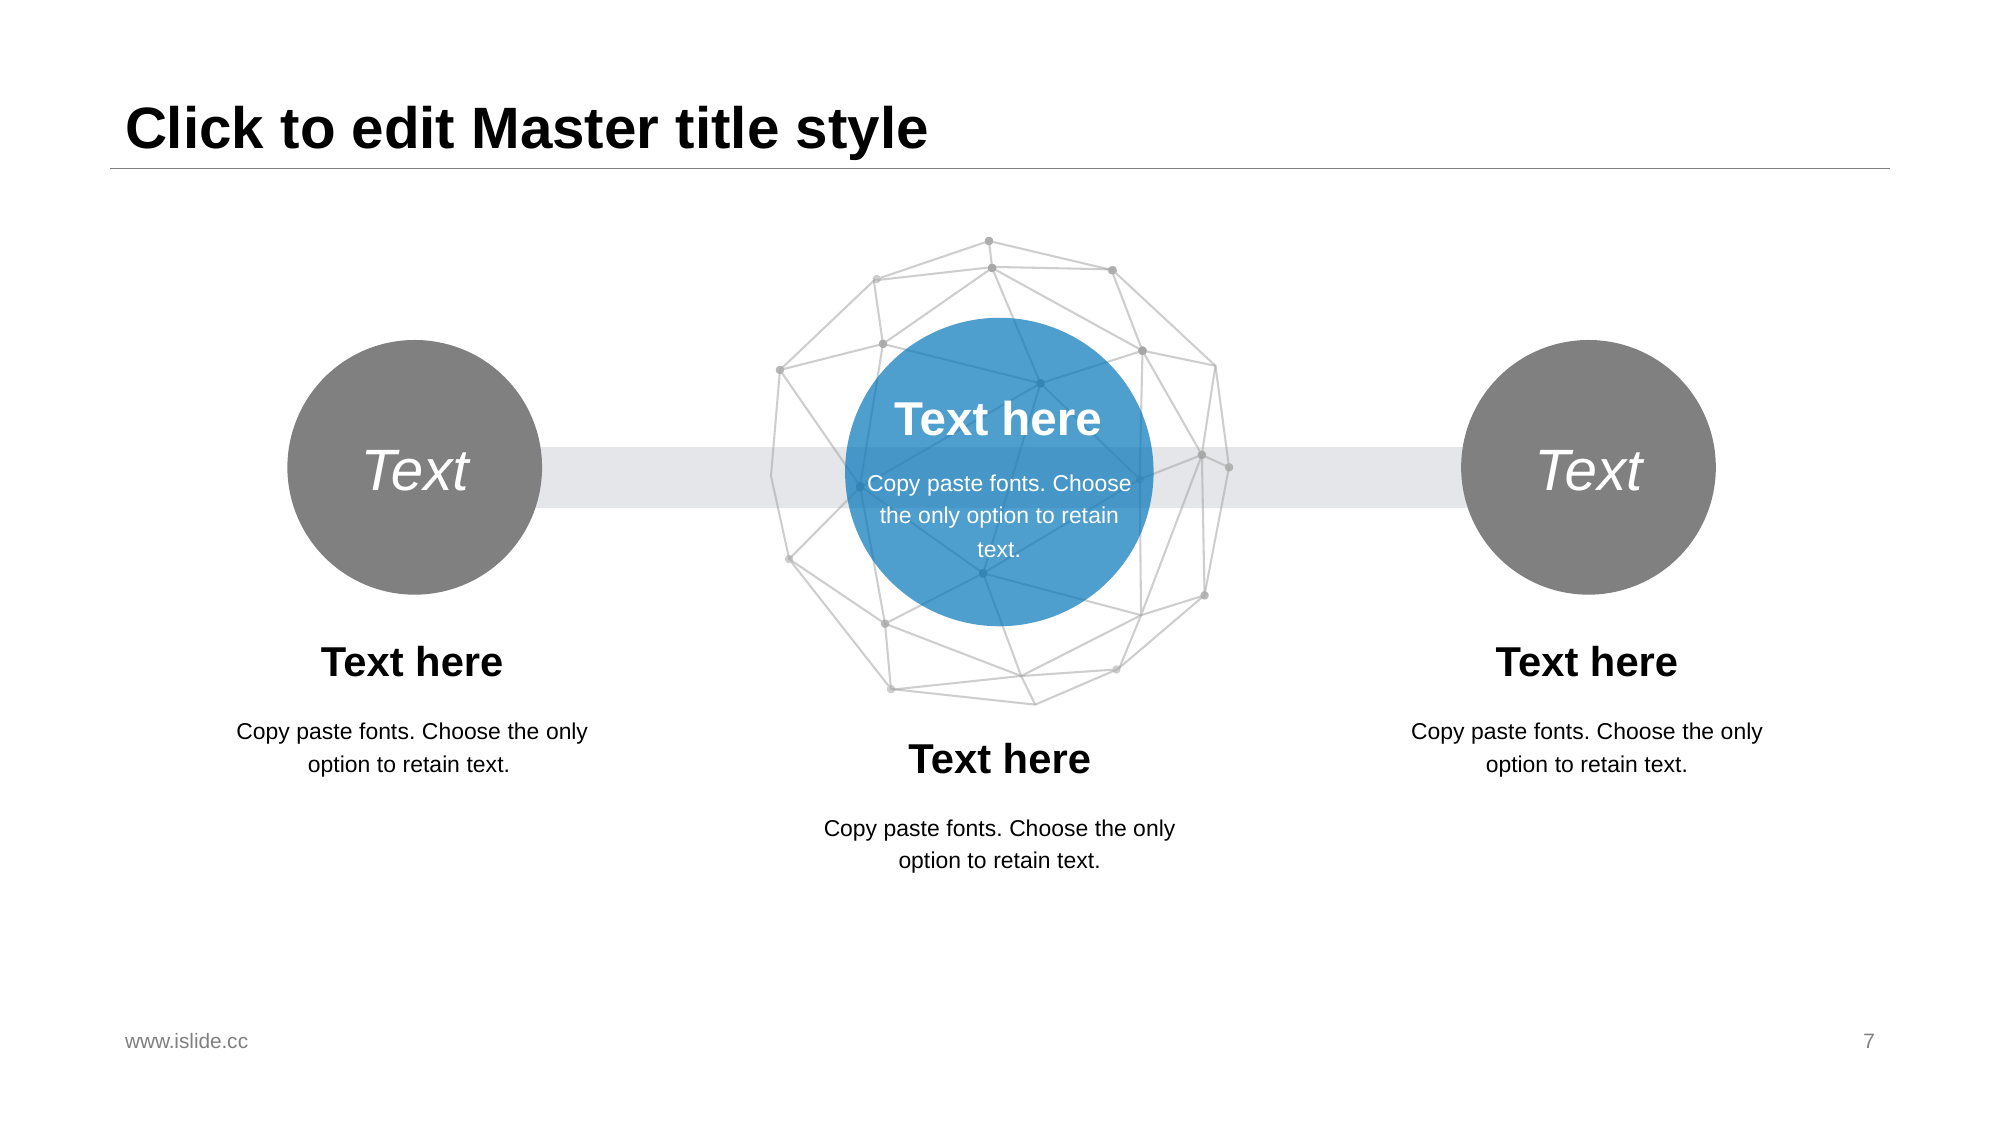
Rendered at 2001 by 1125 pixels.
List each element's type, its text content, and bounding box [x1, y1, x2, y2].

slide_number 7 [1412, 1023, 1890, 1058]
footer www.islide.cc [109, 1023, 790, 1058]
title Click to edit Master title style [109, 0, 1890, 169]
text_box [210, 241, 1790, 888]
